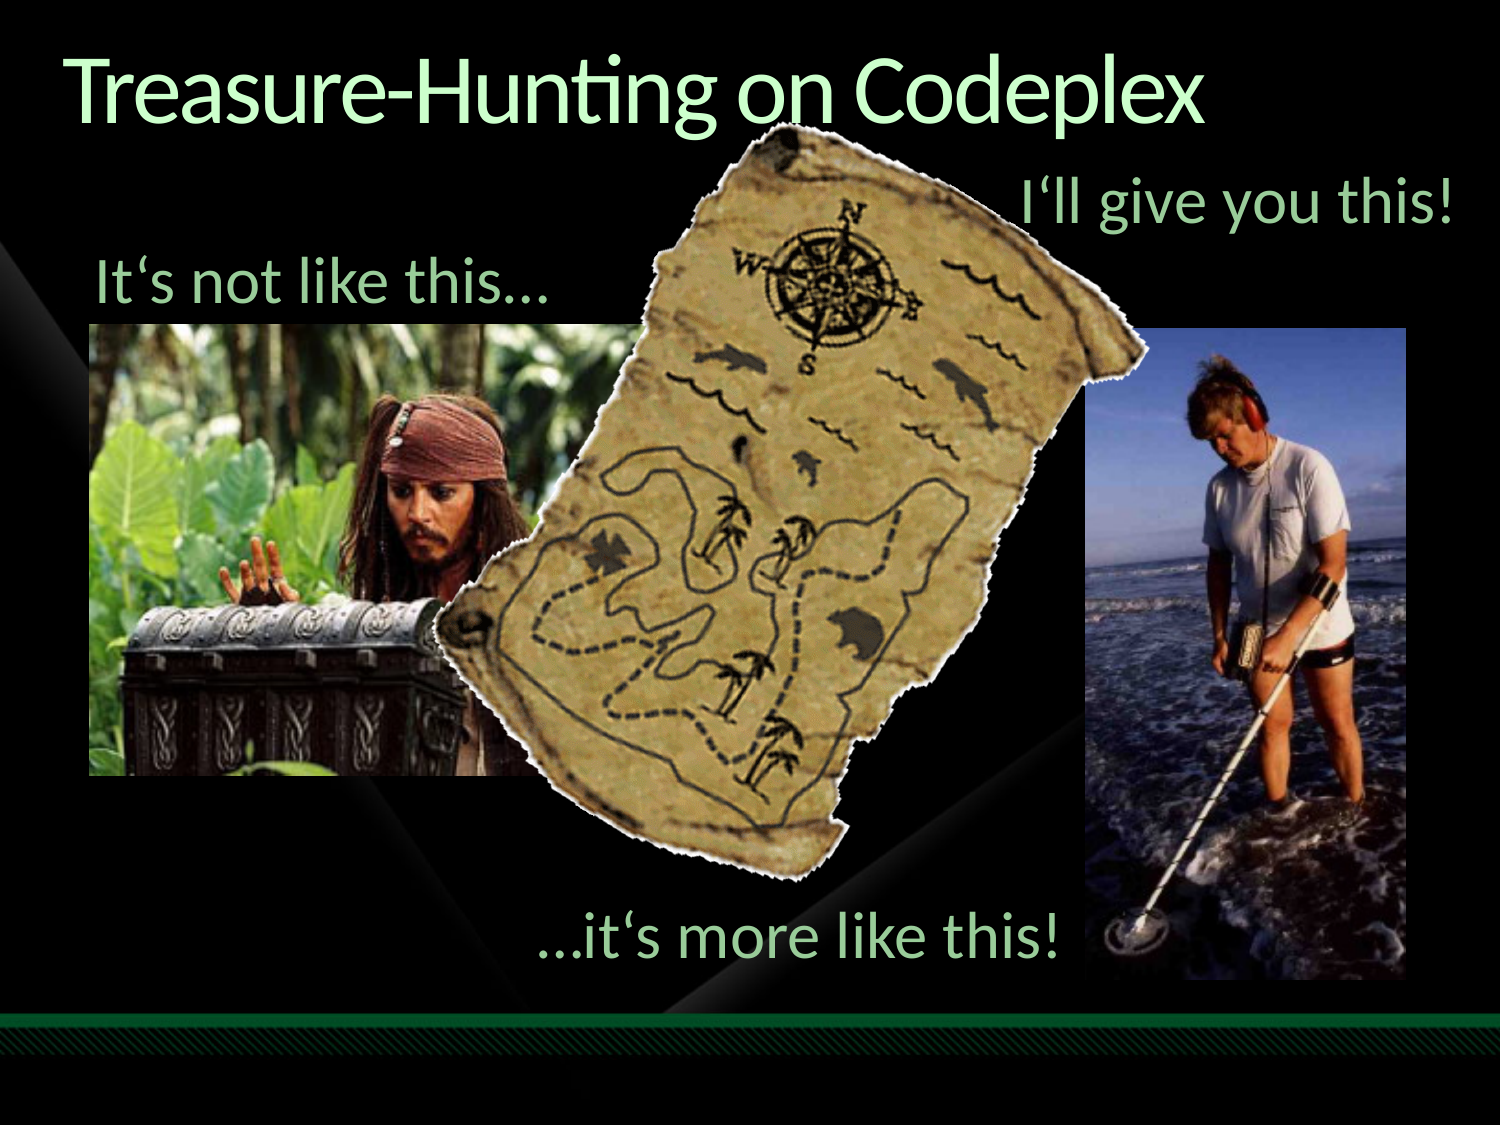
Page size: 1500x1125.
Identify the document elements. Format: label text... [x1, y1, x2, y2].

title Treasure-Hunting on Codeplex [62, 37, 1438, 147]
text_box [518, 328, 1406, 981]
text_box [542, 139, 1476, 866]
picture [0, 0, 1500, 1125]
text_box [76, 229, 536, 776]
